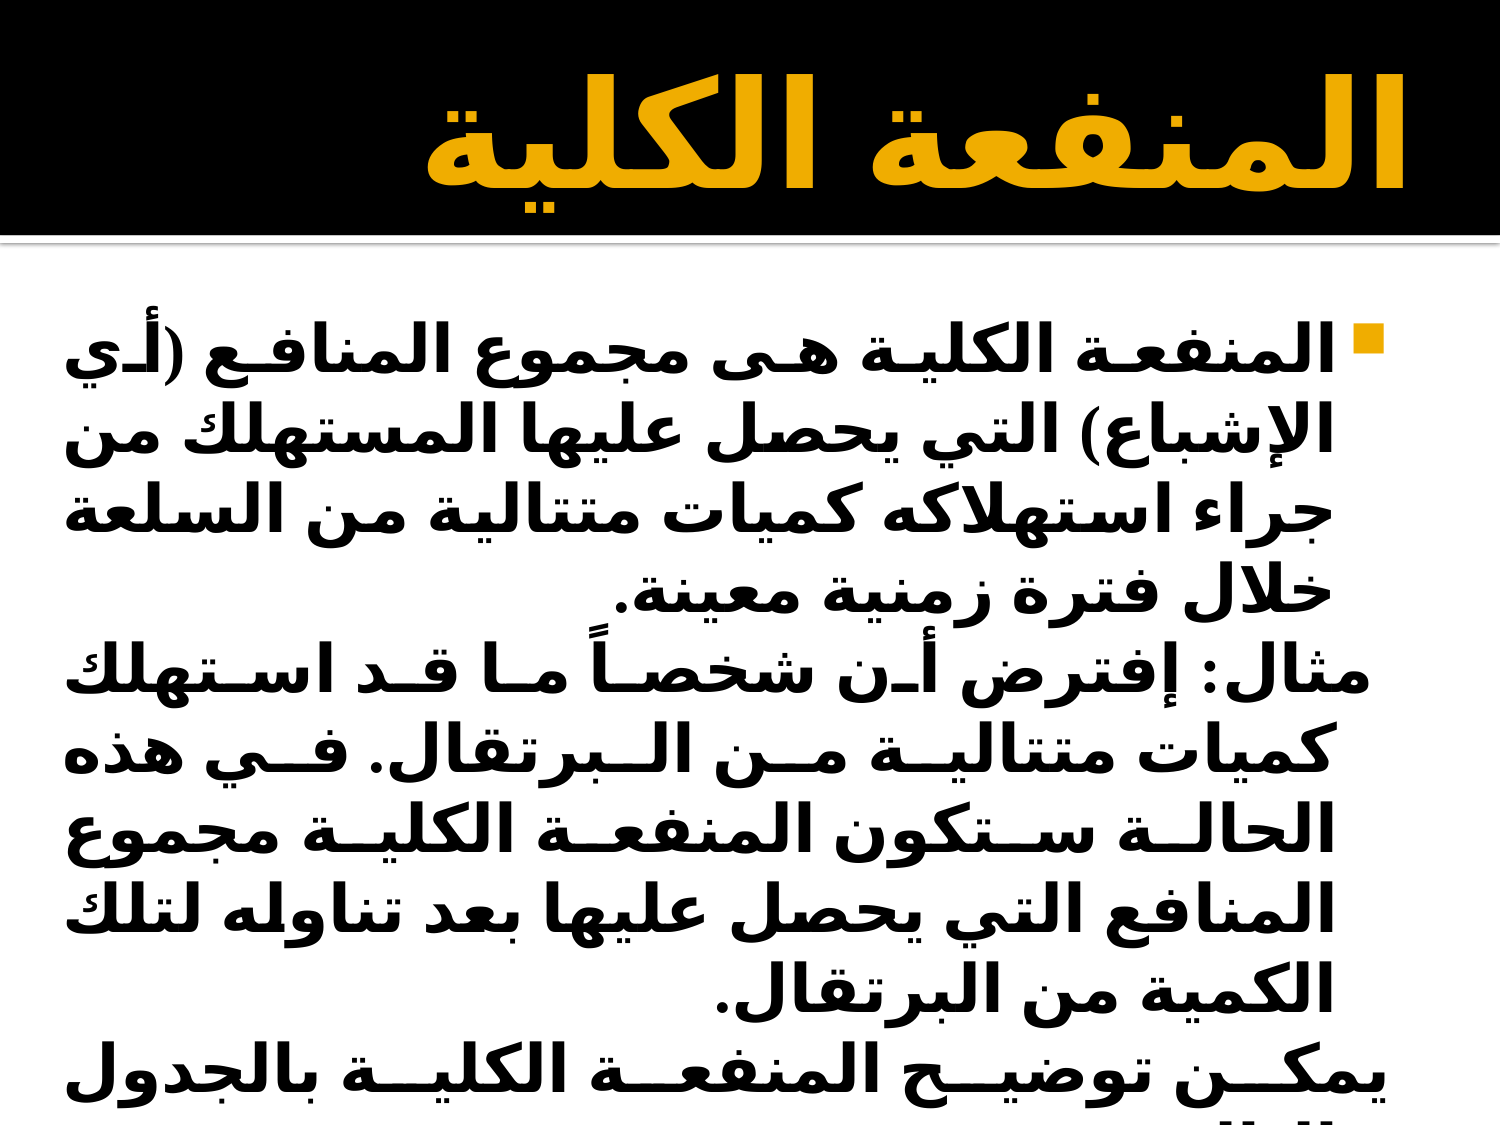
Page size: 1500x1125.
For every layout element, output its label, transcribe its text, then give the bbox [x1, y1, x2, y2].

list المنفعة الكلية هى مجموع المنافع (أي الإشباع) التي يحصل عليها المستهلك من جراء استهلاكه كميات متتالية من السلعة خلال فترة زمنية معينة. مثال: إفترض أن شخصاً ما قد استهلك كميات متتالية من البرتقال. في هذه الحالة ستكون المنفعة الكلية مجموع المنافع التي يحصل عليها بعد تناوله لتلك الكمية من البرتقال. يمكن توضيح المنفعة الكلية بالجدول التالي: [53, 291, 1425, 1050]
title المنفعة الكلية [75, 25, 1425, 231]
